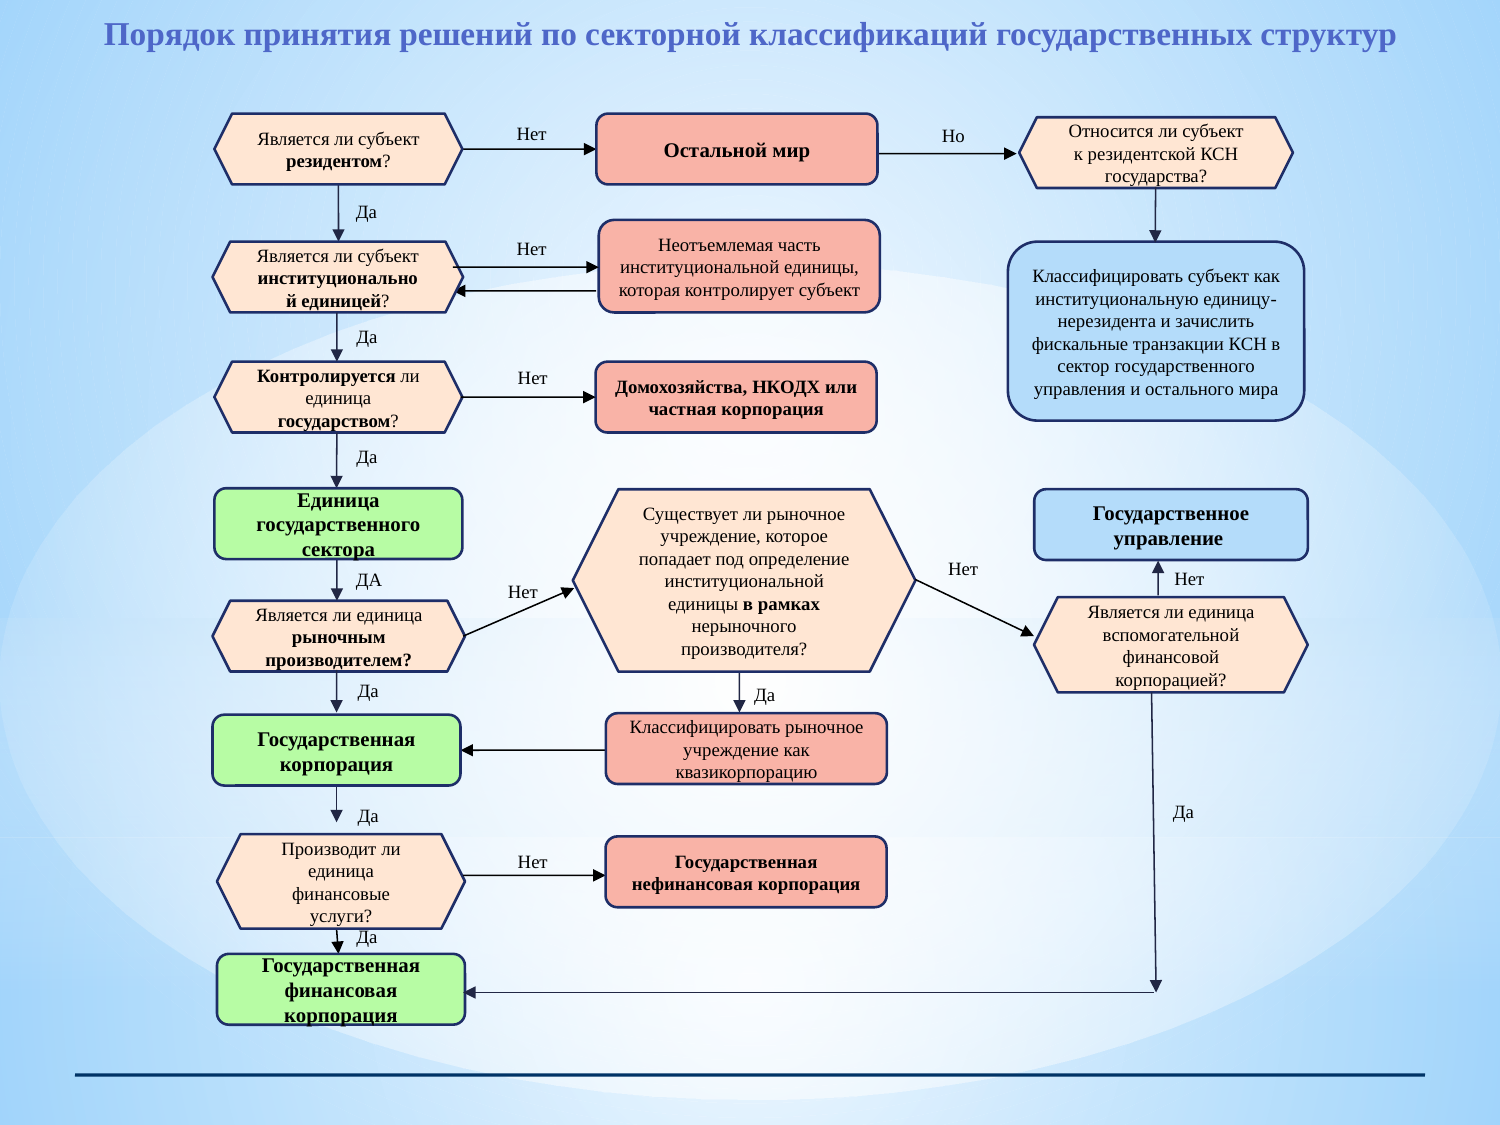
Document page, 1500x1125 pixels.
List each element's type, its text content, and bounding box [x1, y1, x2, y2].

list [112, 79, 1388, 1047]
text_box Относится ли субъект к резидентской КСН государства? [1018, 115, 1295, 190]
text_box Нет [933, 549, 1005, 587]
text_box Единица государственного сектора [213, 486, 464, 561]
text_box [330, 787, 342, 823]
text_box Классифицировать субъект как институциональную единицу-нерезидента и зачислить фискальные транзакции КСН в сектор государственного управления и остального мира [1006, 240, 1306, 422]
text_box [1149, 186, 1162, 243]
text_box Неотъемлемая часть институциональной единицы, которая контролирует субъект [597, 218, 882, 314]
text_box [564, 587, 575, 599]
text_box Производит ли единица финансовые услуги? [215, 832, 467, 930]
text_box Остальной мир [595, 112, 879, 186]
text_box Да [342, 796, 418, 835]
text_box [332, 186, 345, 240]
text_box Является ли единица вспомогательной финансовой корпорацией? [1032, 595, 1309, 694]
text_box Является ли единица рыночным производителем? [211, 599, 467, 673]
text_box Является ли субъект резидентом? [213, 112, 464, 186]
text_box [330, 432, 343, 486]
text_box Но [927, 116, 998, 154]
text_box Порядок принятия решений по секторной классификаций государственных структур [76, 4, 1427, 79]
text_box [1149, 692, 1163, 993]
text_box Да [1158, 791, 1234, 830]
text_box Классифицировать рыночное учреждение как квазикорпорацию [604, 711, 889, 786]
text_box Государственная нефинансовая корпорация [604, 835, 888, 909]
text_box [457, 284, 597, 298]
text_box Да [340, 192, 416, 230]
text_box Контролируется ли единица государством? [213, 360, 464, 434]
text_box Домохозяйства, НКОДХ или частная корпорация [594, 360, 878, 434]
text_box Государственное управление [1032, 487, 1310, 562]
text_box [331, 930, 341, 952]
text_box Нет [502, 842, 574, 880]
text_box [463, 986, 1154, 999]
text_box [574, 869, 604, 882]
text_box [330, 561, 340, 601]
text_box Да [341, 316, 417, 355]
text_box [915, 579, 1034, 637]
text_box [330, 669, 342, 713]
text_box Нет [502, 358, 574, 397]
text_box Да [341, 916, 417, 952]
text_box [573, 142, 595, 156]
text_box Существует ли рыночное учреждение, которое попадает под определение институциональной единицы в рамках нерыночного производителя? [571, 487, 917, 673]
text_box [998, 147, 1017, 160]
text_box Нет [501, 114, 573, 152]
text_box [462, 744, 604, 757]
text_box [733, 700, 739, 711]
text_box Да [342, 671, 418, 710]
text_box [460, 390, 596, 404]
text_box Государственная корпорация [211, 713, 462, 787]
text_box [573, 261, 599, 274]
text_box [1151, 560, 1159, 596]
text_box Государственная финансовая корпорация [215, 952, 467, 1027]
text_box [330, 312, 341, 362]
text_box Нет [493, 572, 564, 611]
text_box Нет [1159, 559, 1231, 597]
text_box ДА [340, 561, 416, 599]
text_box Нет [501, 229, 573, 268]
text_box Да [341, 437, 417, 475]
text_box Является ли субъект институциональной единицей? [211, 240, 465, 314]
text_box Да [739, 675, 815, 714]
